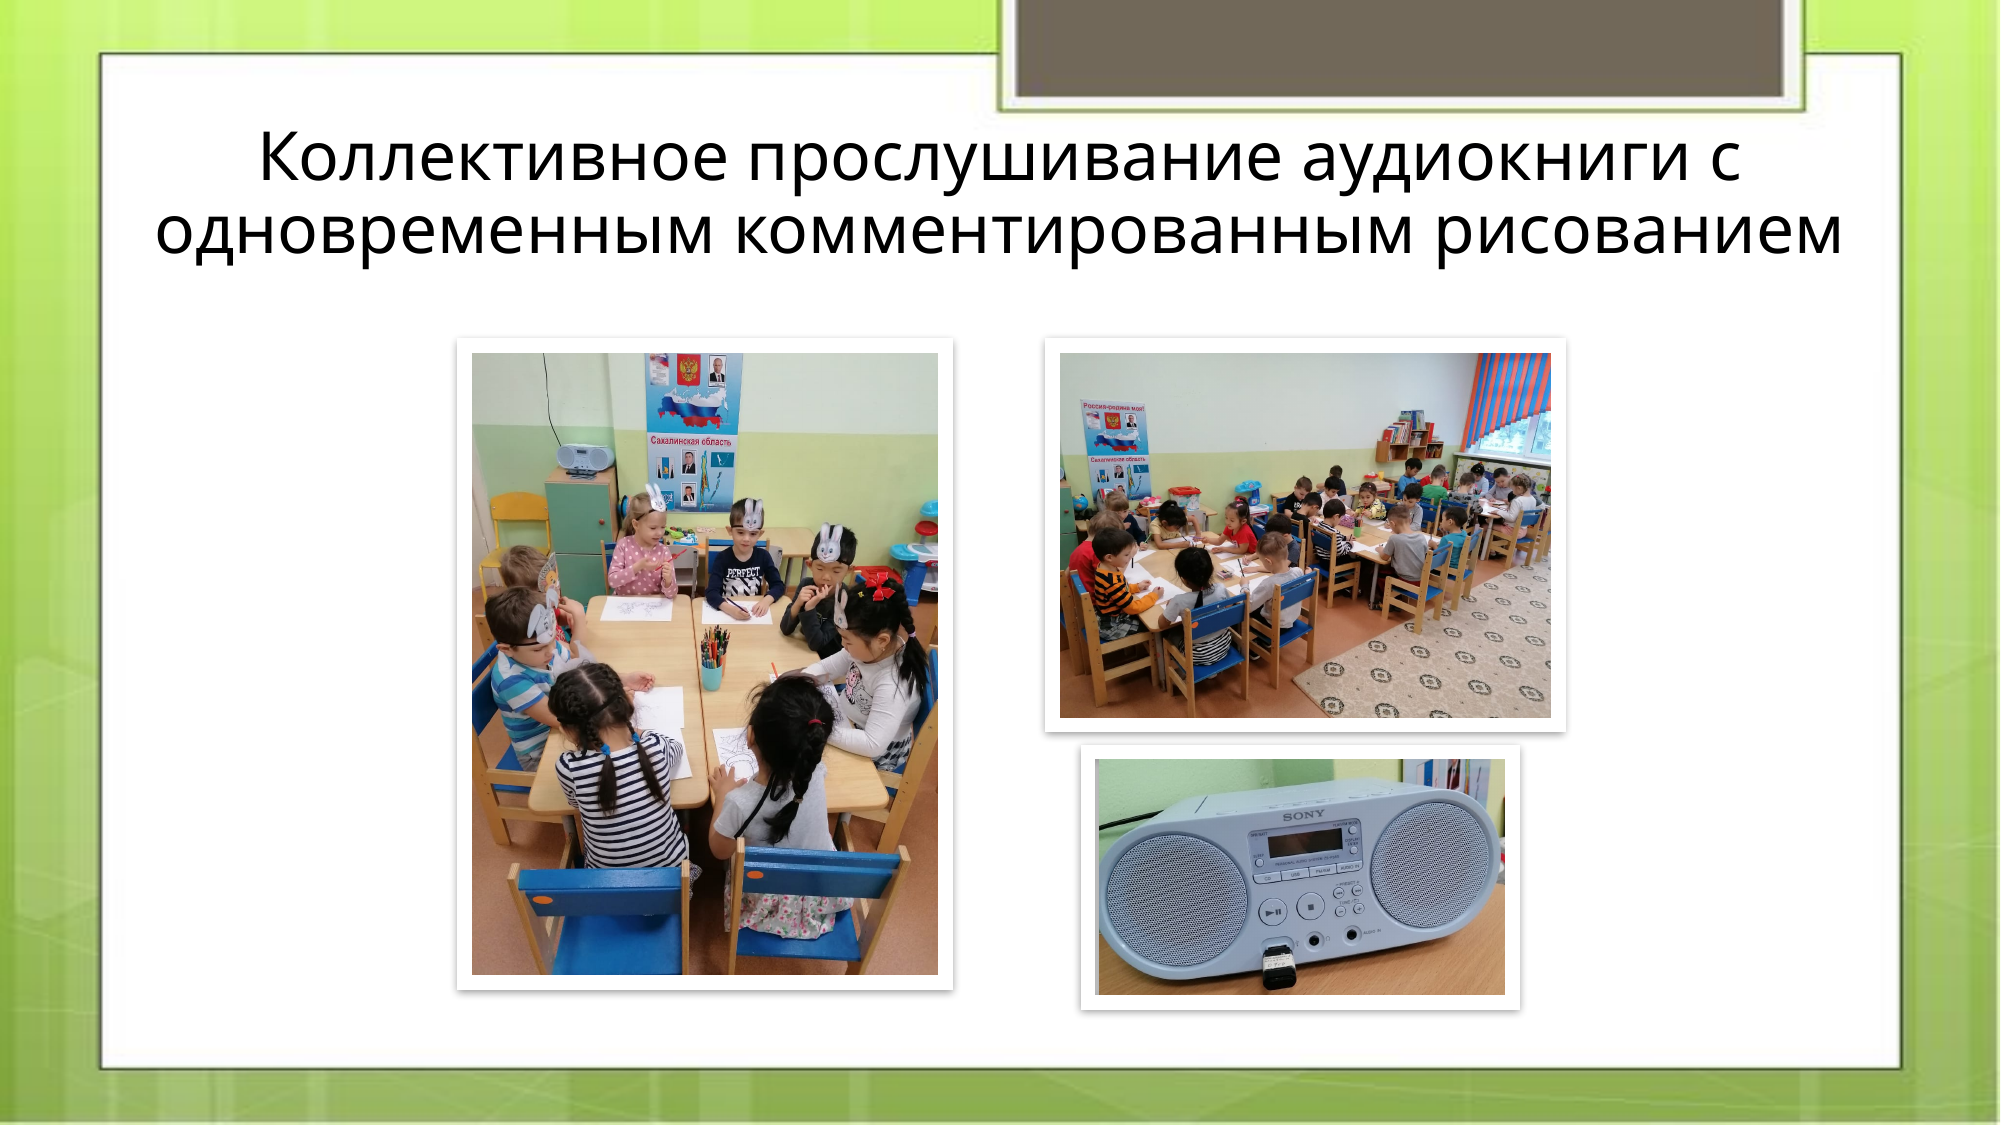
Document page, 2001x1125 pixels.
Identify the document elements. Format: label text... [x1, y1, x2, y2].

title Коллективное прослушивание аудиокниги с одновременным комментированным рисованием [137, 86, 1863, 305]
picture [0, 0, 2001, 1125]
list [471, 352, 939, 976]
